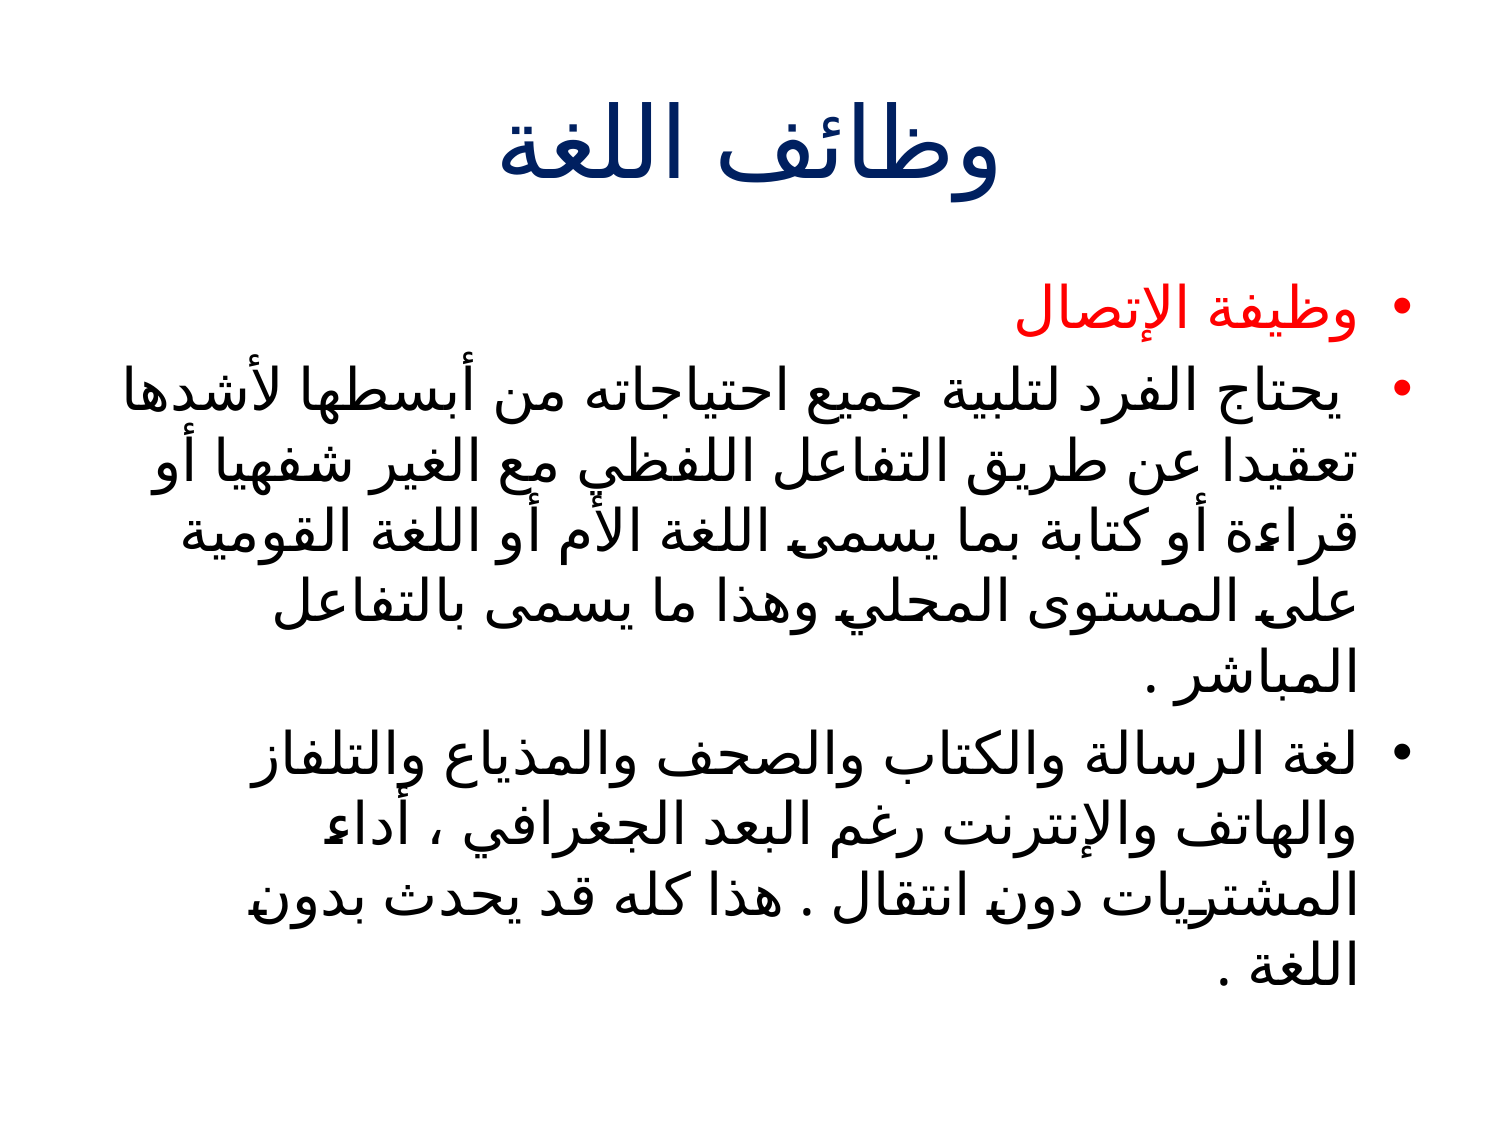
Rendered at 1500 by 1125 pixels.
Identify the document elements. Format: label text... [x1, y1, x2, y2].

title وظائف اللغة [75, 45, 1425, 233]
list وظيفة الإتصال يحتاج الفرد لتلبية جميع احتياجاته من أبسطها لأشدها تعقيدا عن طريق التفاعل اللفظي مع الغير شفهيا أو قراءة أو كتابة بما يسمى اللغة الأم أو اللغة القومية على المستوى المحلي وهذا ما يسمى بالتفاعل المباشر . لغة الرسالة والكتاب والصحف والمذياع والتلفاز والهاتف والإنترنت رغم البعد الجغرافي ، أداء المشتريات دون انتقال . هذا كله قد يحدث بدون اللغة . [75, 262, 1425, 1005]
